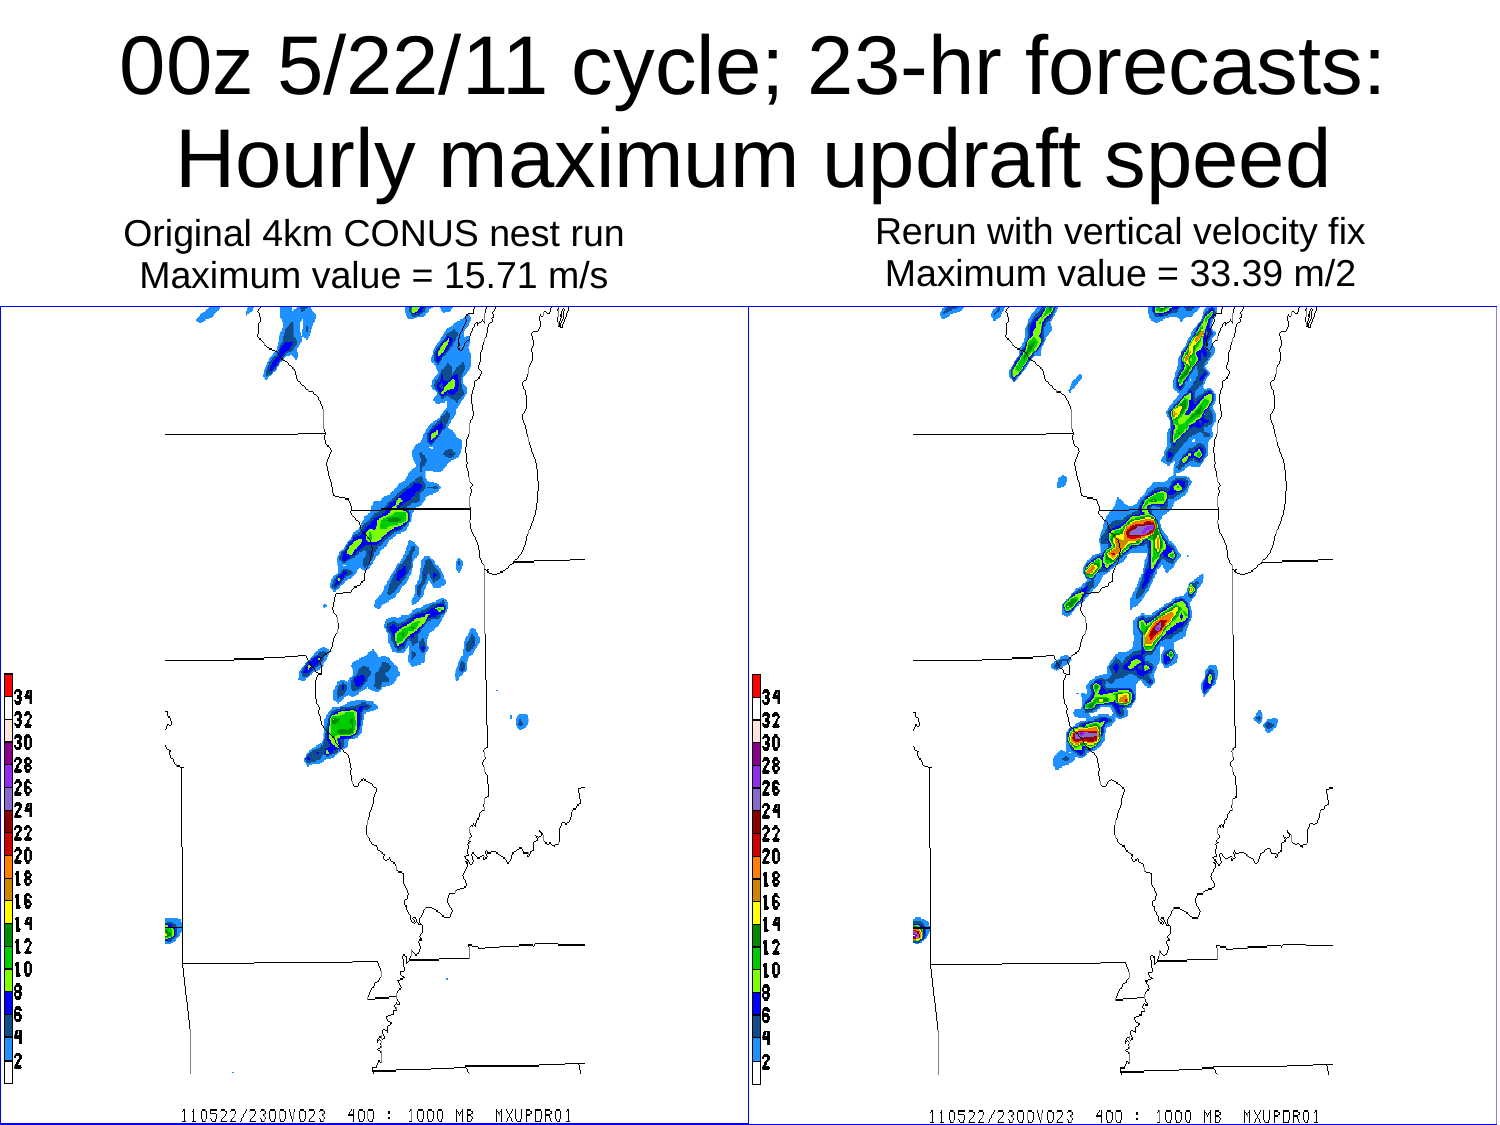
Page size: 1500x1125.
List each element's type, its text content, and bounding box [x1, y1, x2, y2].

text_box Original 4km CONUS nest run Maximum value = 15.71 m/s [136, 204, 613, 290]
title 00z 5/22/11 cycle; 23-hr forecasts: Hourly maximum updraft speed [78, 14, 1429, 206]
text_box Rerun with vertical velocity fix Maximum value = 33.39 m/2 [884, 204, 1357, 290]
picture [0, 305, 1497, 1125]
